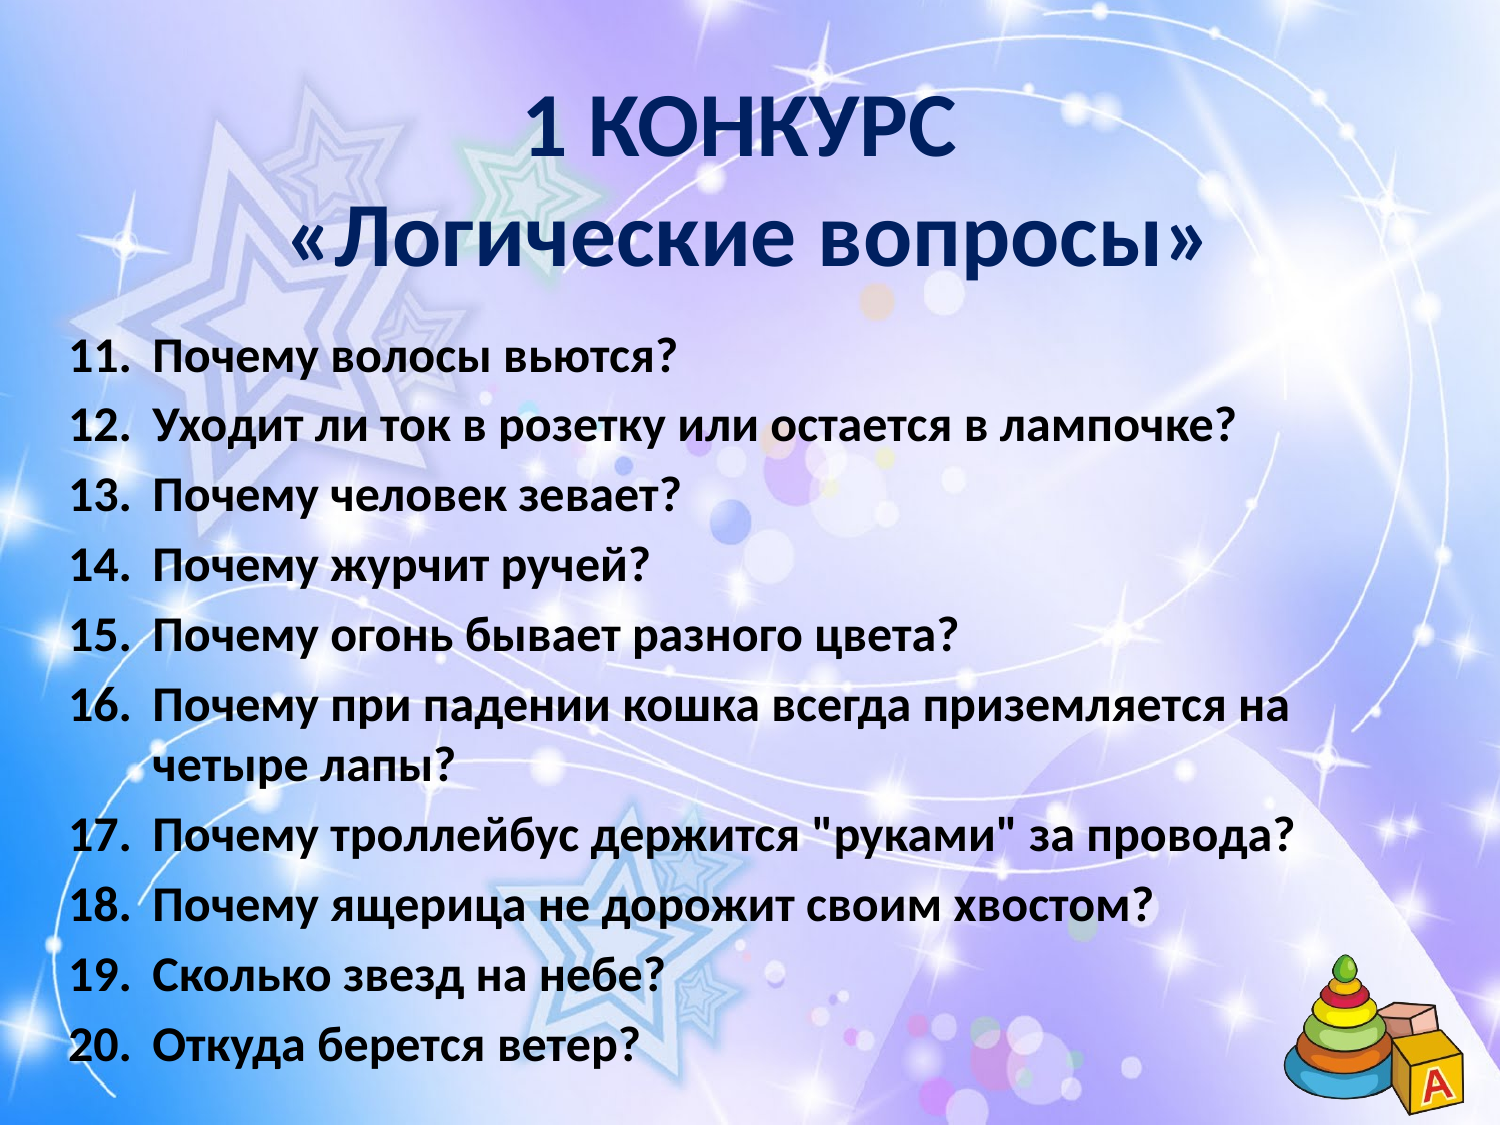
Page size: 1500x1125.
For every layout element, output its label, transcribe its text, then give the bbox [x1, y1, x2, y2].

title 1 КОНКУРС «Логические вопросы» [75, 45, 1425, 305]
list Почему волосы вьются? Уходит ли ток в розетку или остается в лампочке? Почему человек зевает? Почему журчит ручей? Почему огонь бывает разного цвета? Почему при падении кошка всегда приземляется на четыре лапы? Почему троллейбус держится "руками" за провода? Почему ящерица не дорожит своим хвостом? Сколько звезд на небе? Откуда берется ветер? [53, 314, 1424, 1094]
picture [0, 0, 1500, 1125]
